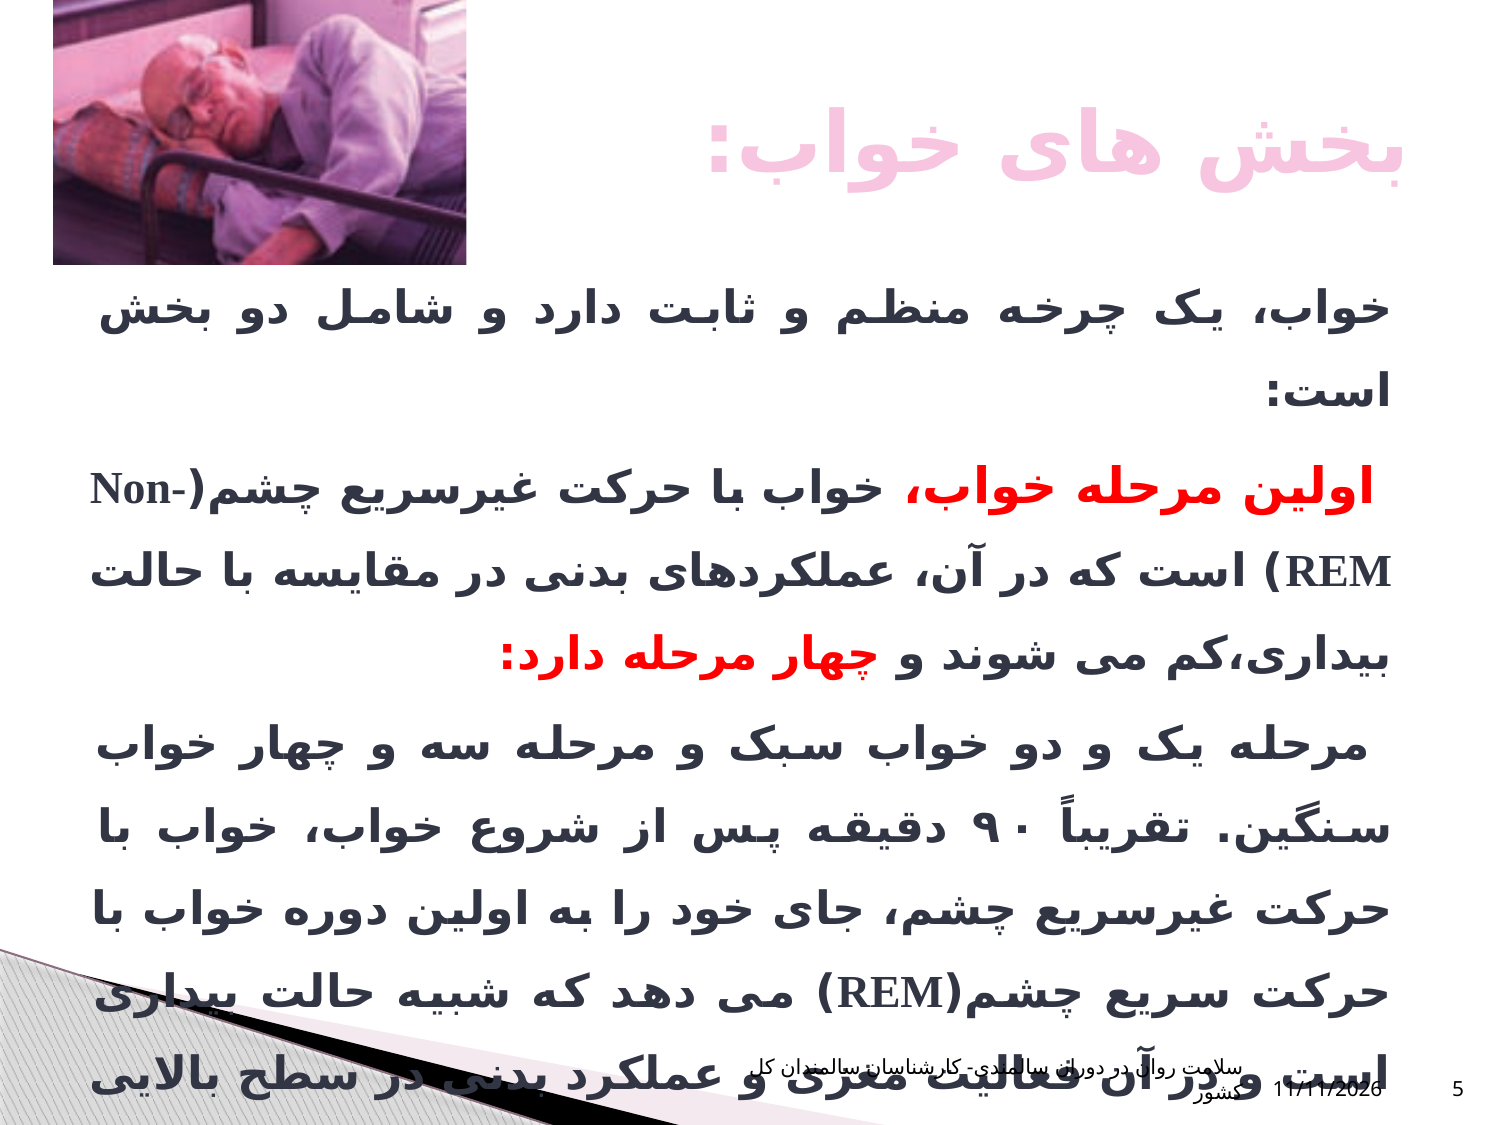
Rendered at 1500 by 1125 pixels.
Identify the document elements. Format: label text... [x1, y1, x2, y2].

footer سلامت روان در دوران سالمندی- کارشناسان سالمندان کل کشور [718, 1051, 1258, 1112]
slide_number 5 [1418, 1051, 1479, 1112]
title بخش های خواب: [473, 45, 1425, 233]
picture [52, 0, 467, 266]
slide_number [1258, 1051, 1418, 1112]
list خواب، یک چرخه منظم و ثابت دارد و شامل دو بخش است: اولین مرحله خواب، خواب با حرکت غیرسریع چشم(Non-REM) است که در آن، عملکردهای بدنی در مقایسه با حالت بیداری،کم می شوند و چهار مرحله دارد: مرحله یک و دو خواب سبک و مرحله سه و چهار خواب سنگین. تقریباً ۹۰ دقیقه پس از شروع خواب، خواب با حرکت غیرسریع چشم، جای خود را به اولین دوره خواب با حرکت سریع چشم(REM) می دهد که شبیه حالت بیداری است و در آن فعالیت مغزی و عملکرد بدنی در سطح بالایی قرار دارد. در این بخش از خواب، حرکات بدنی وجود ندارد و مهمترین ویژگی آن، دیدن خواب یا رؤیاست. [75, 243, 1425, 986]
